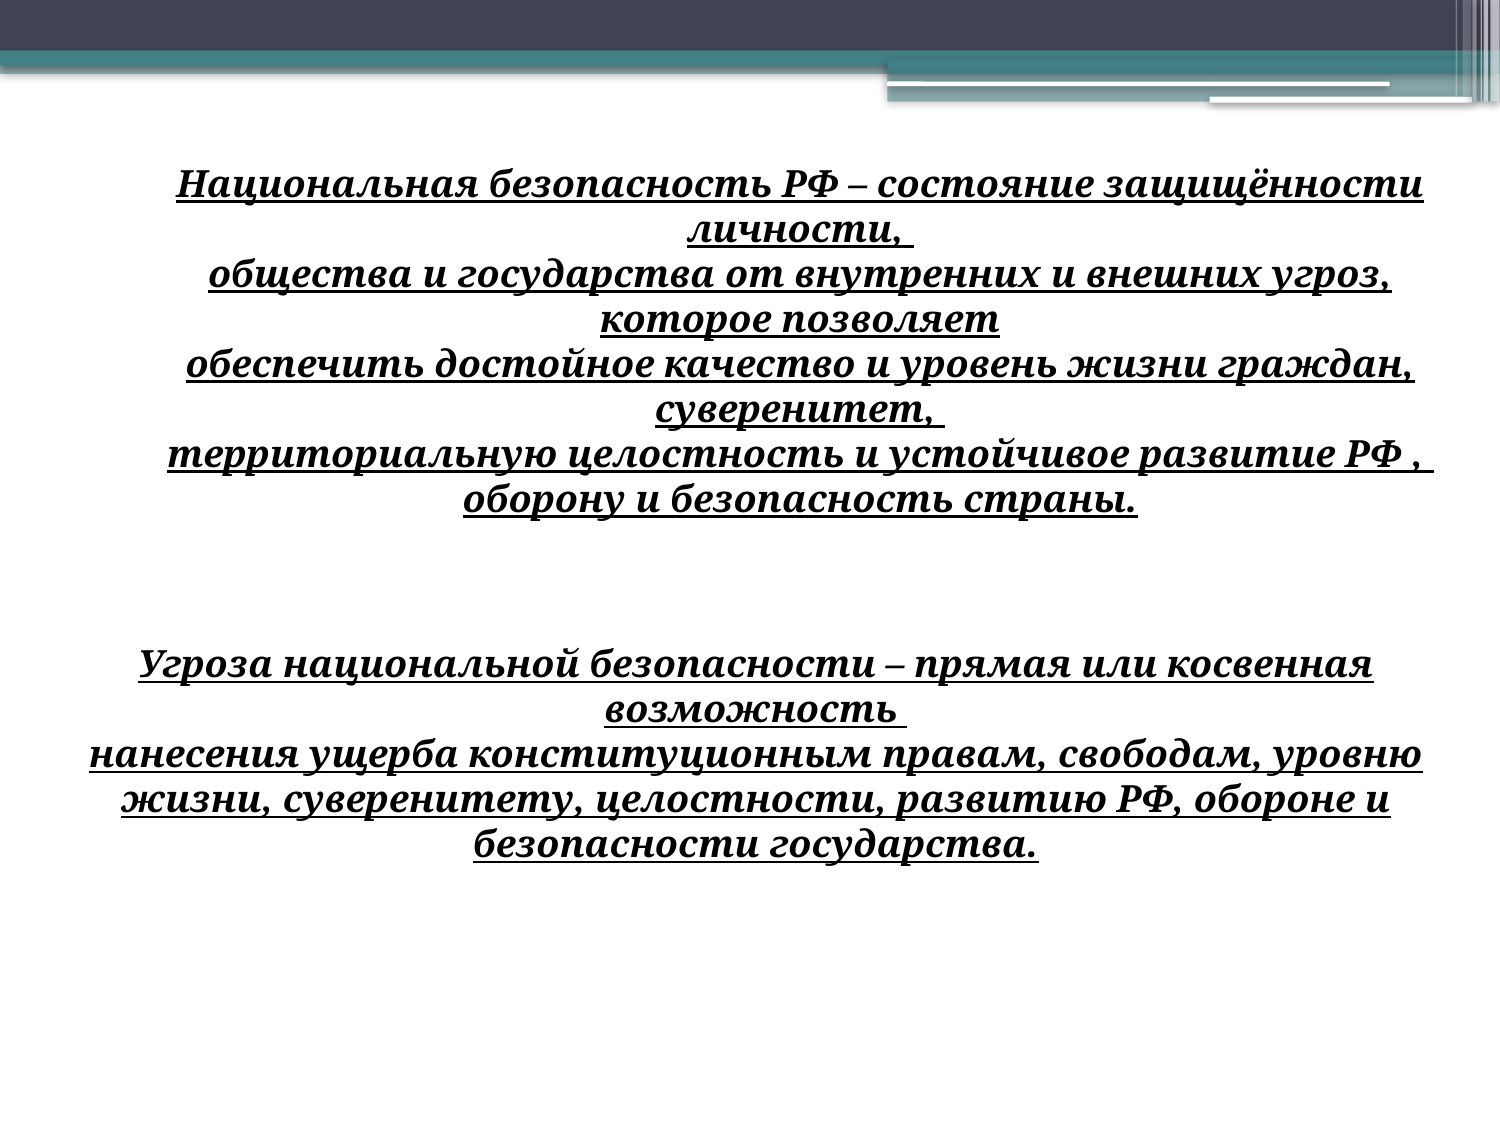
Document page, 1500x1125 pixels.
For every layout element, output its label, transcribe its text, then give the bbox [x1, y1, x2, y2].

text_box Национальная безопасность РФ – состояние защищённости личности, общества и государства от внутренних и внешних угроз, которое позволяет обеспечить достойное качество и уровень жизни граждан, суверенитет, территориальную целостность и устойчивое развитие РФ , оборону и безопасность страны. [117, 152, 1484, 528]
text_box Угроза национальной безопасности – прямая или косвенная возможность нанесения ущерба конституционным правам, свободам, уровню жизни, суверенитету, целостности, развитию РФ, обороне и безопасности государства. [70, 632, 1442, 873]
